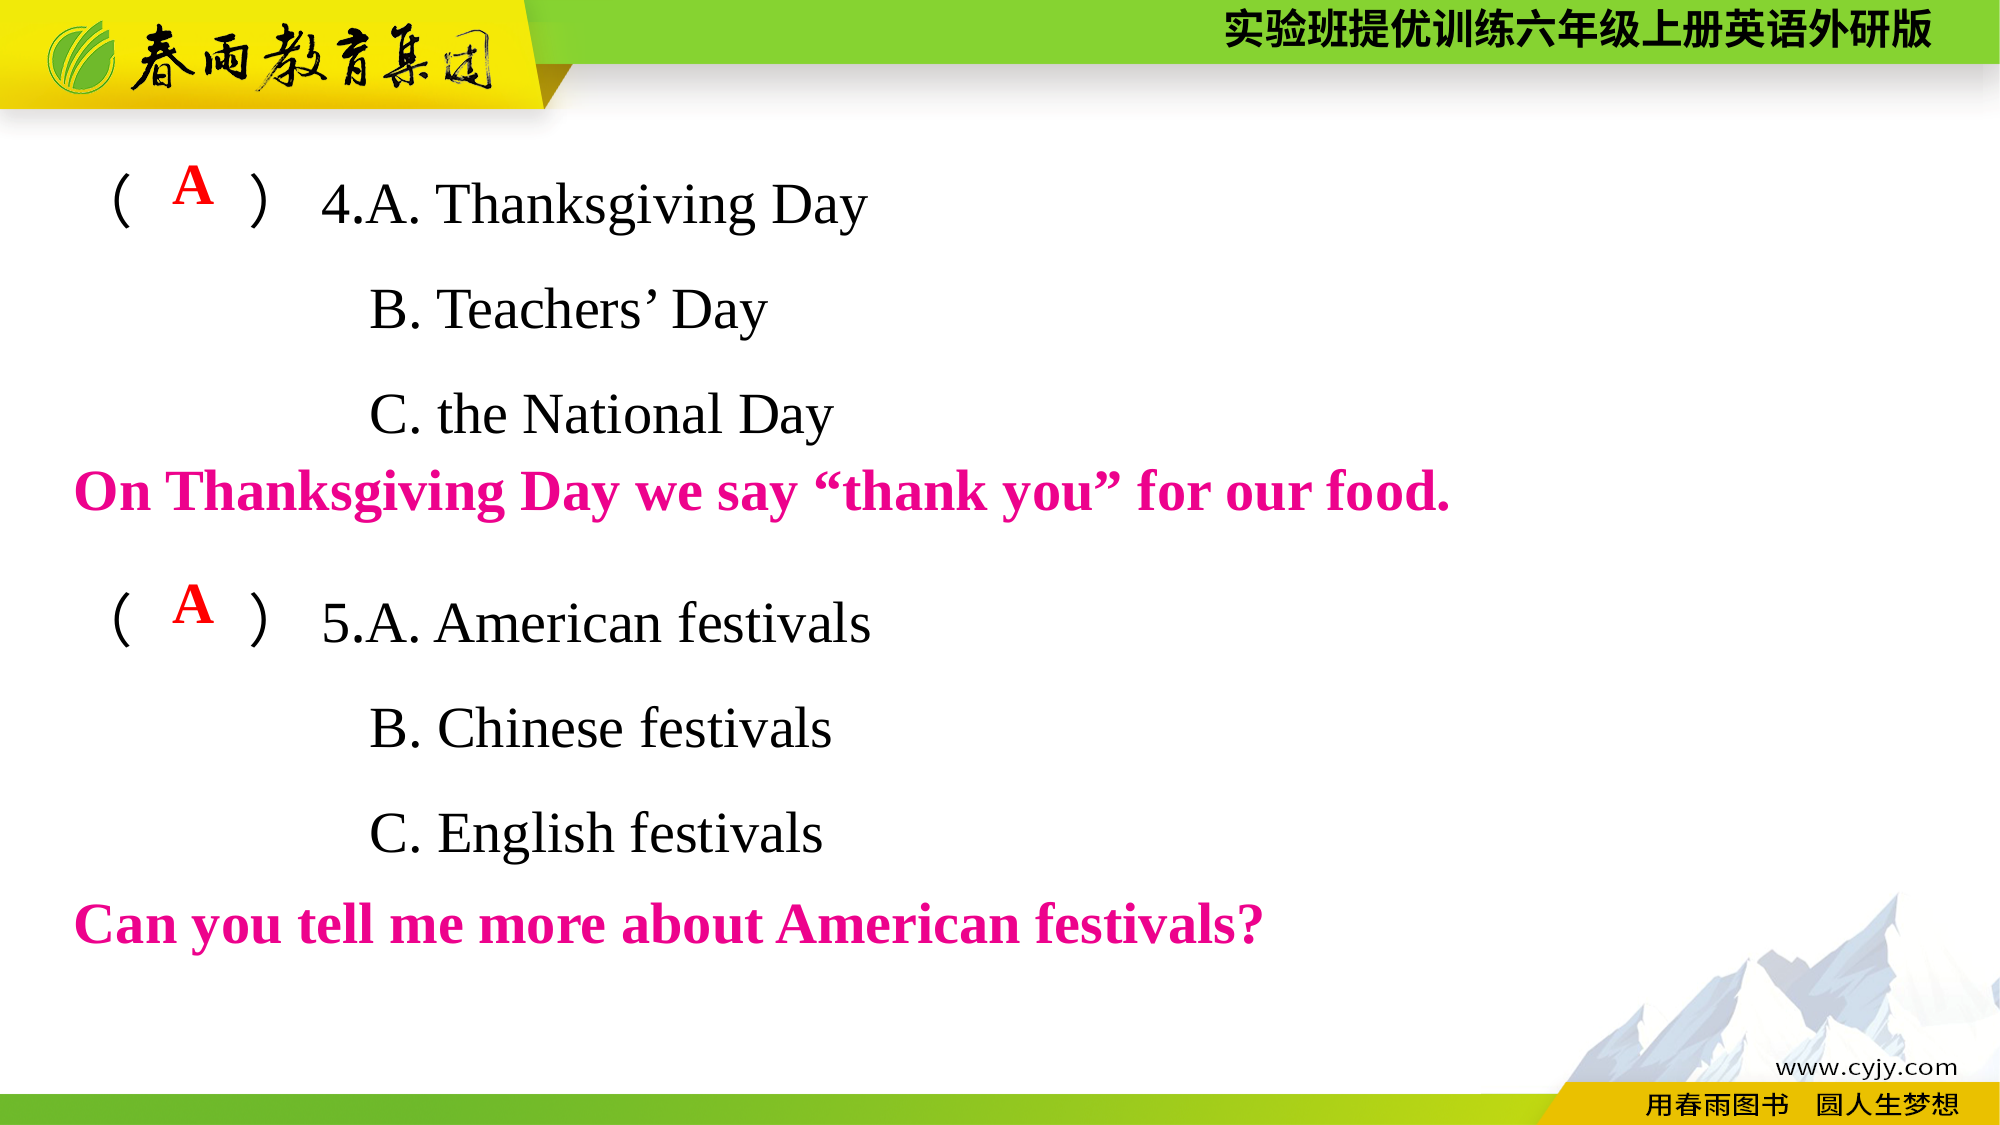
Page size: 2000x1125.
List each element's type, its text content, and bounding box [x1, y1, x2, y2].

text_box On Thanksgiving Day we say “thank you” for our food. [59, 444, 1524, 530]
picture [0, 0, 2000, 1125]
text_box A [157, 557, 230, 643]
list （ ）4.A. Thanksgiving Day B. Teachers’ Day C. the National Day （ ）5.A. American festivals B. Chinese festivals C. English festivals [59, 122, 1944, 880]
text_box Can you tell me more about American festivals? [59, 843, 1335, 963]
text_box A [157, 138, 230, 224]
